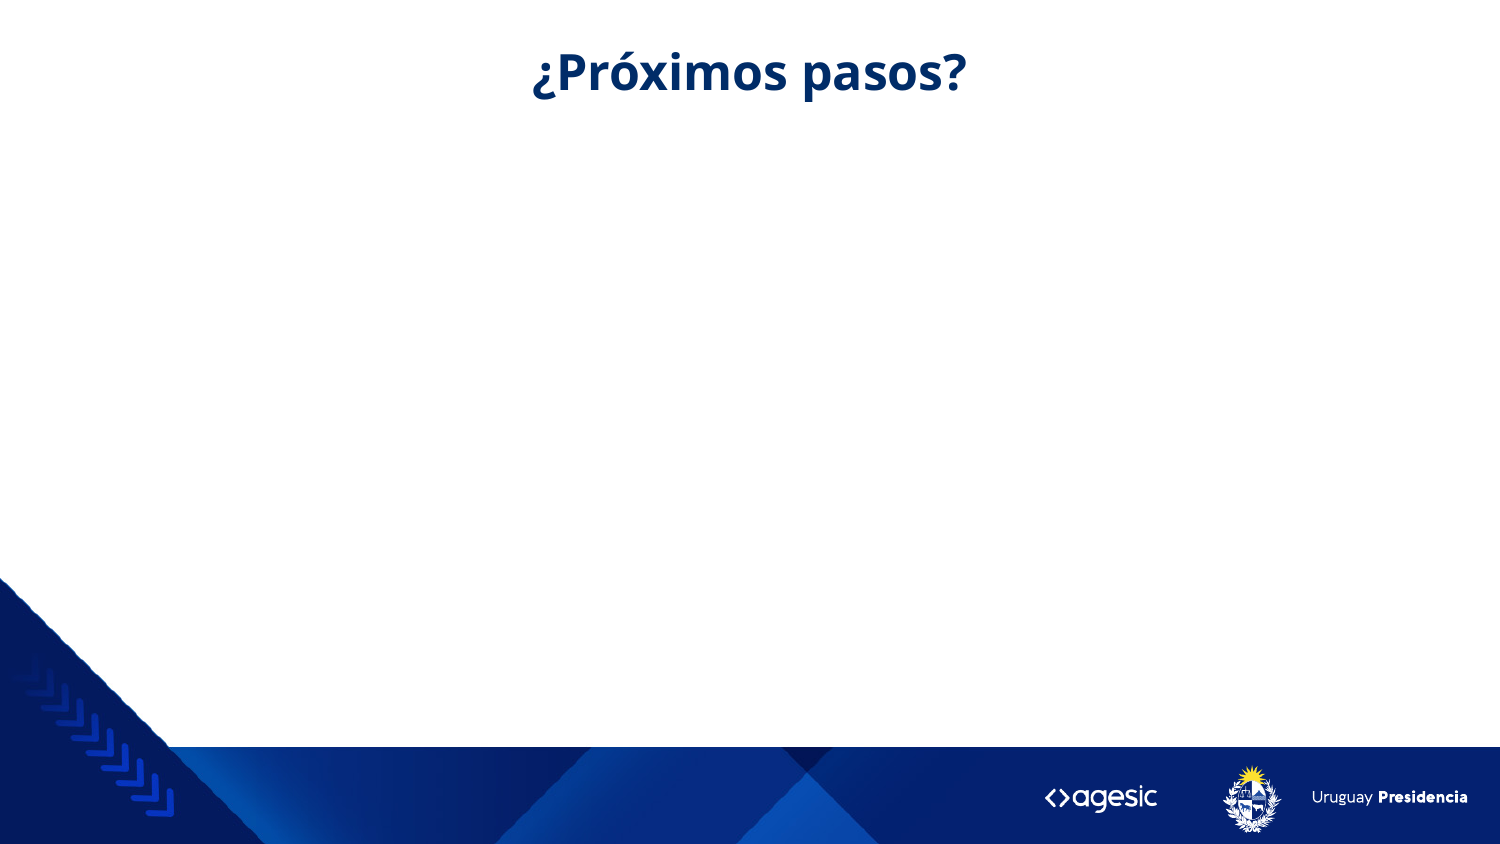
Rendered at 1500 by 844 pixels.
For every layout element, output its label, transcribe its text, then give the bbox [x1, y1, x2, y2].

picture [0, 139, 1500, 844]
title ¿Próximos pasos? [0, 1, 1500, 139]
